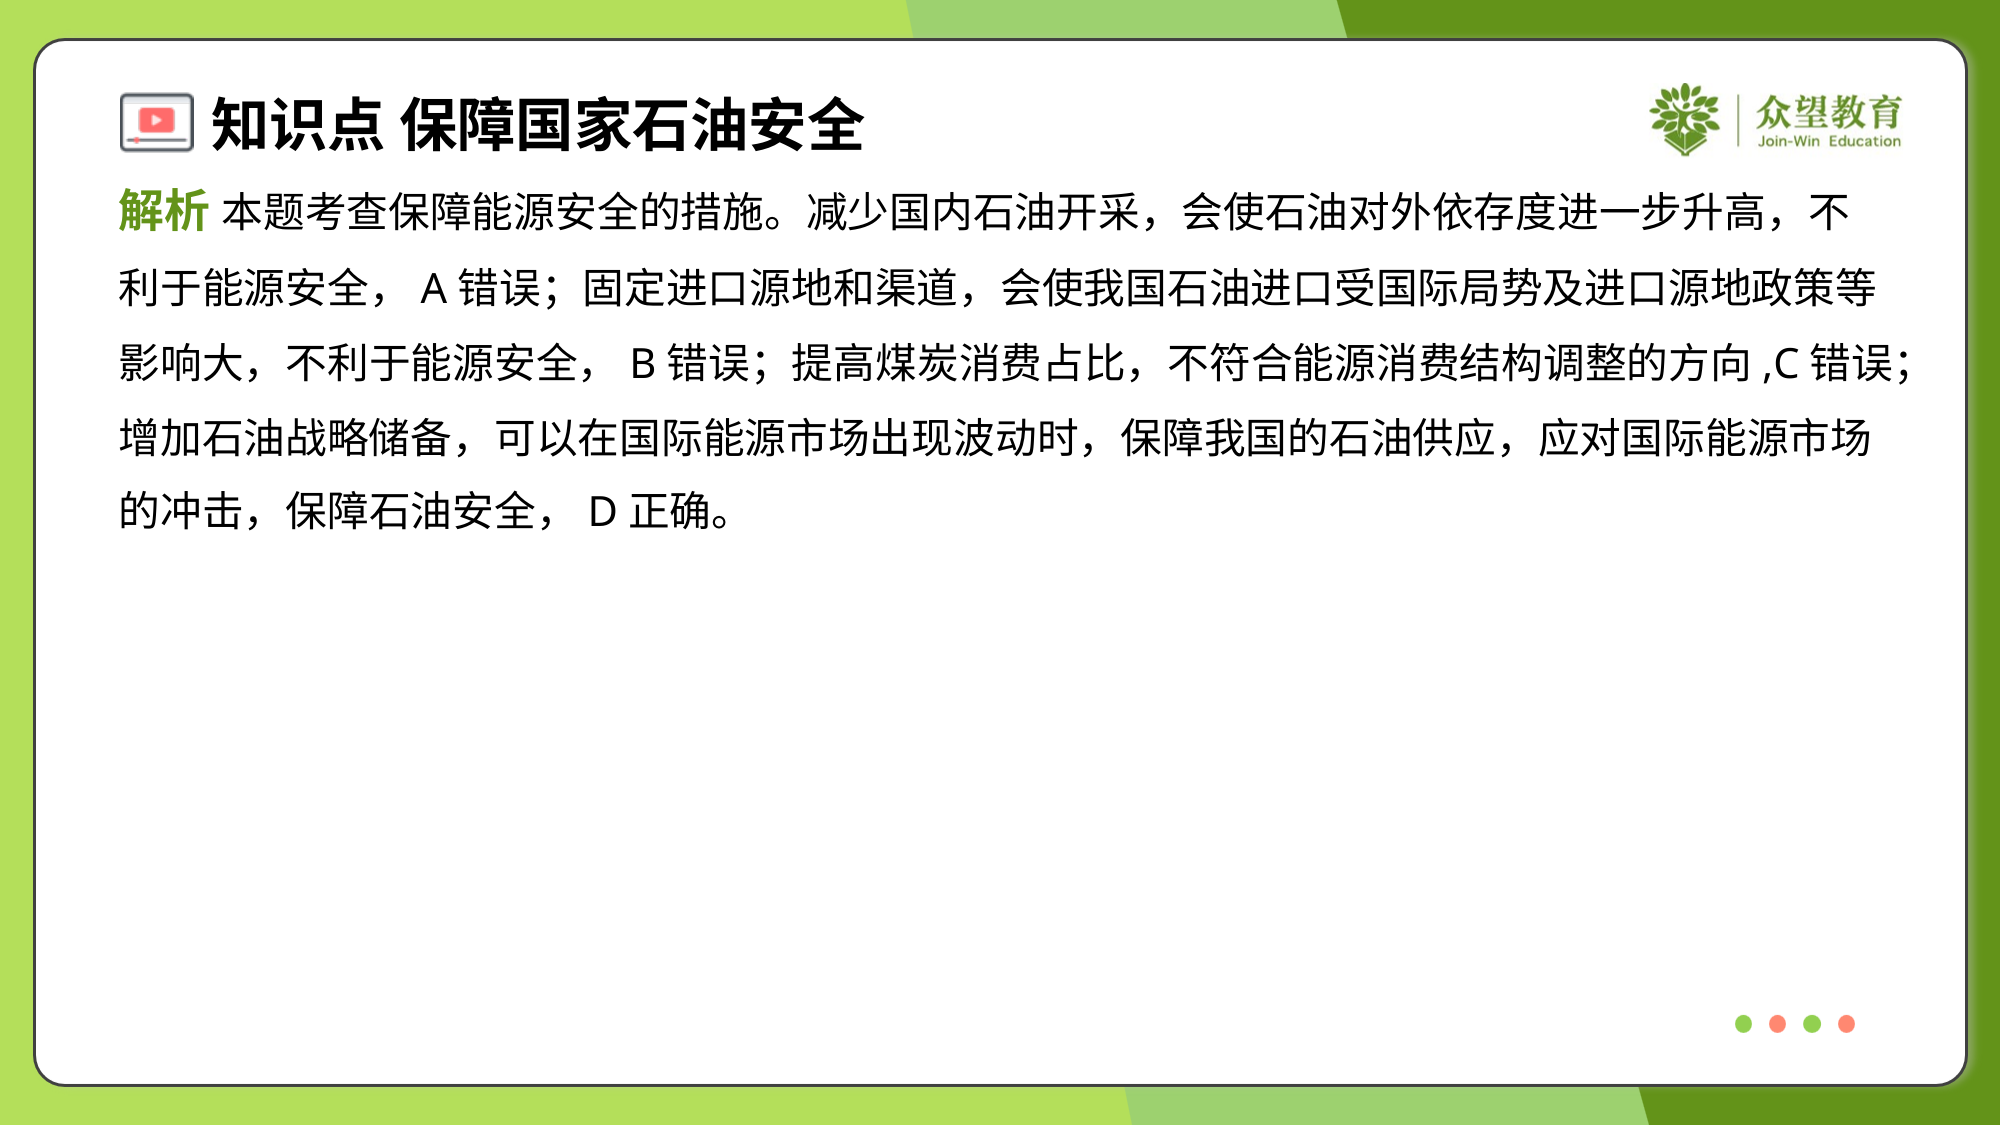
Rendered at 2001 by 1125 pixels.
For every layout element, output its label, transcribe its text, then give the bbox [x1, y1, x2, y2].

picture [0, 0, 2000, 1125]
text_box 解析 本题考查保障能源安全的措施。减少国内石油开采，会使石油对外依存度进一步升高，不 利于能源安全，A错误；固定进口源地和渠道，会使我国石油进口受国际局势及进口源地政策等 影响大，不利于能源安全，B错误；提高煤炭消费占比，不符合能源消费结构调整的方向,C错误； 增加石油战略储备，可以在国际能源市场出现波动时，保障我国的石油供应，应对国际能源市场 的冲击，保障石油安全，D正确。 [118, 159, 1883, 527]
